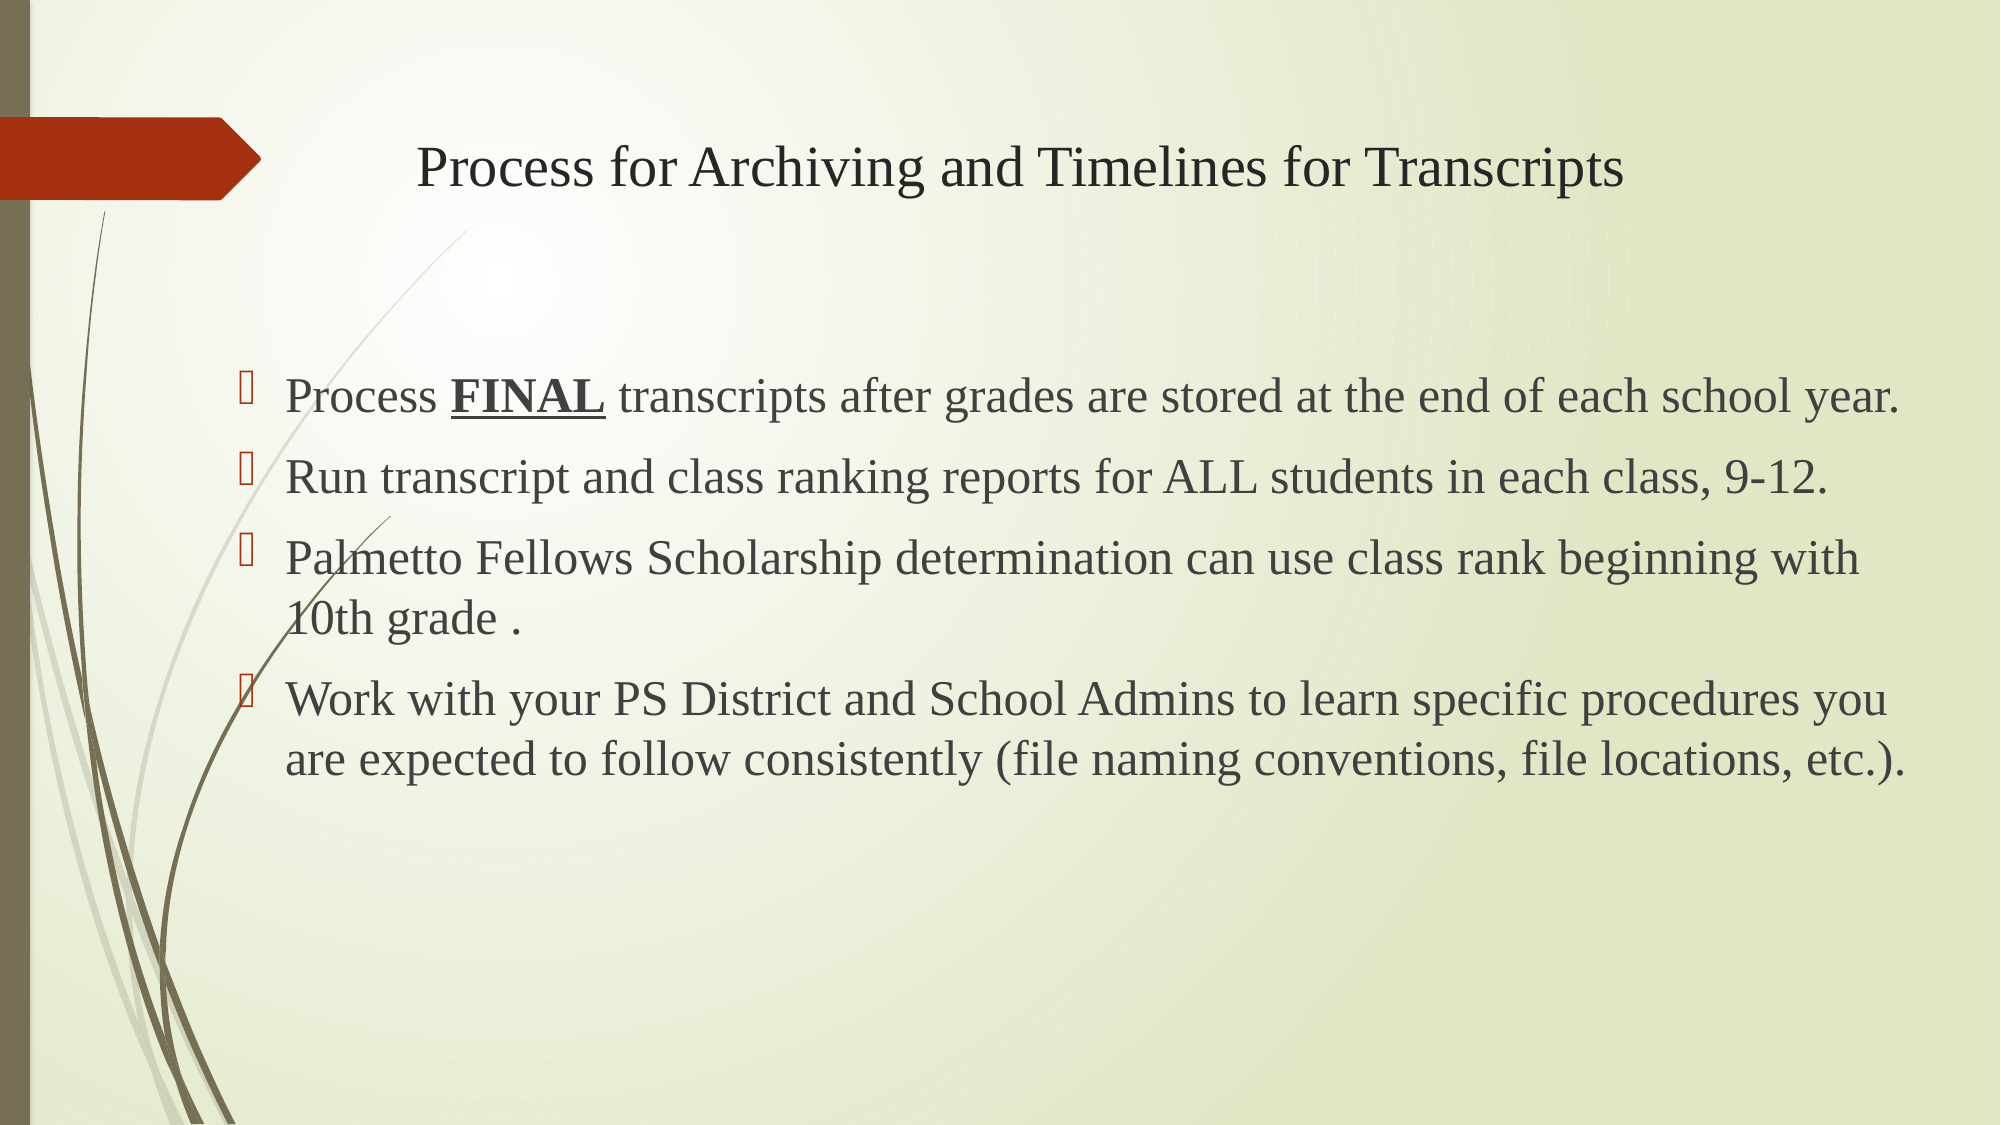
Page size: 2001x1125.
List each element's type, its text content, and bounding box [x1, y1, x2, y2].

list Process FINAL transcripts after grades are stored at the end of each school year. Run transcript and class ranking reports for ALL students in each class, 9-12. Palmetto Fellows Scholarship determination can use class rank beginning with 10th grade . Work with your PS District and School Admins to learn specific procedures you are expected to follow consistently (file naming conventions, file locations, etc.). [148, 355, 1961, 853]
title Process for Archiving and Timelines for Transcripts [401, 121, 1961, 267]
